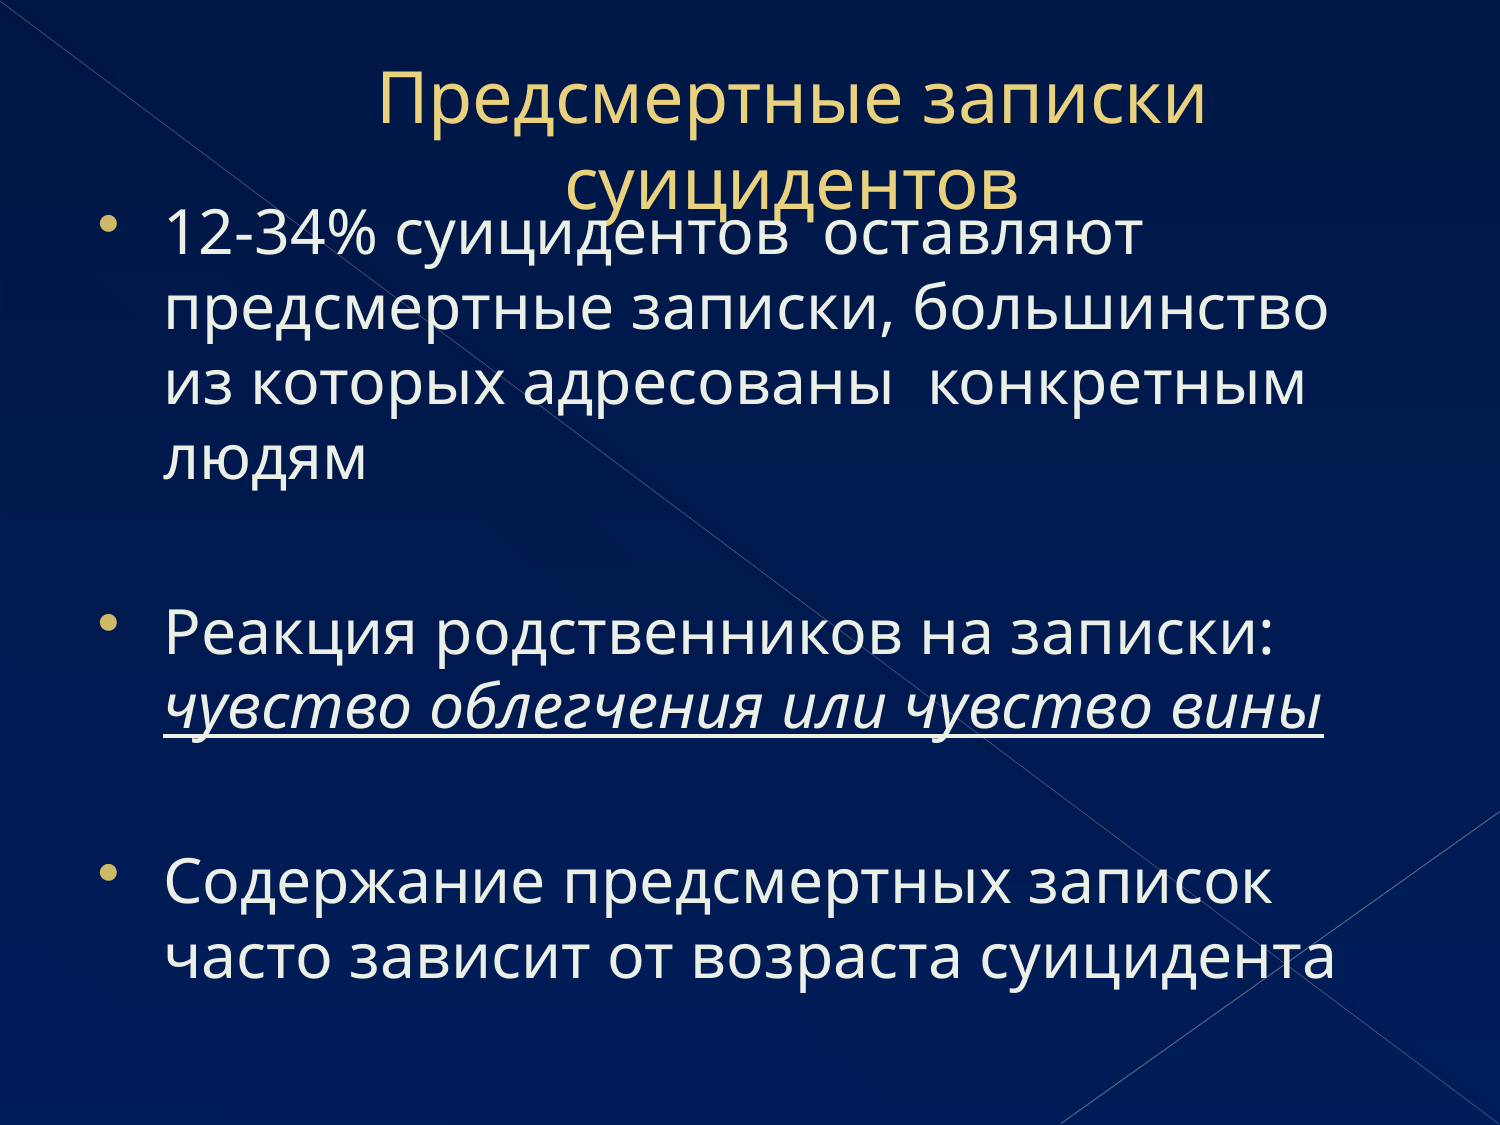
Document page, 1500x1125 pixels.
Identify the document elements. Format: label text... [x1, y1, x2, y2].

list 12-34% суицидентов оставляют предсмертные записки, большинство из которых адресованы конкретным людям Реакция родственников на записки: чувство облегчения или чувство вины Содержание предсмертных записок часто зависит от возраста суицидента [75, 184, 1425, 1059]
title Предсмертные записки суицидентов [75, 43, 1425, 184]
